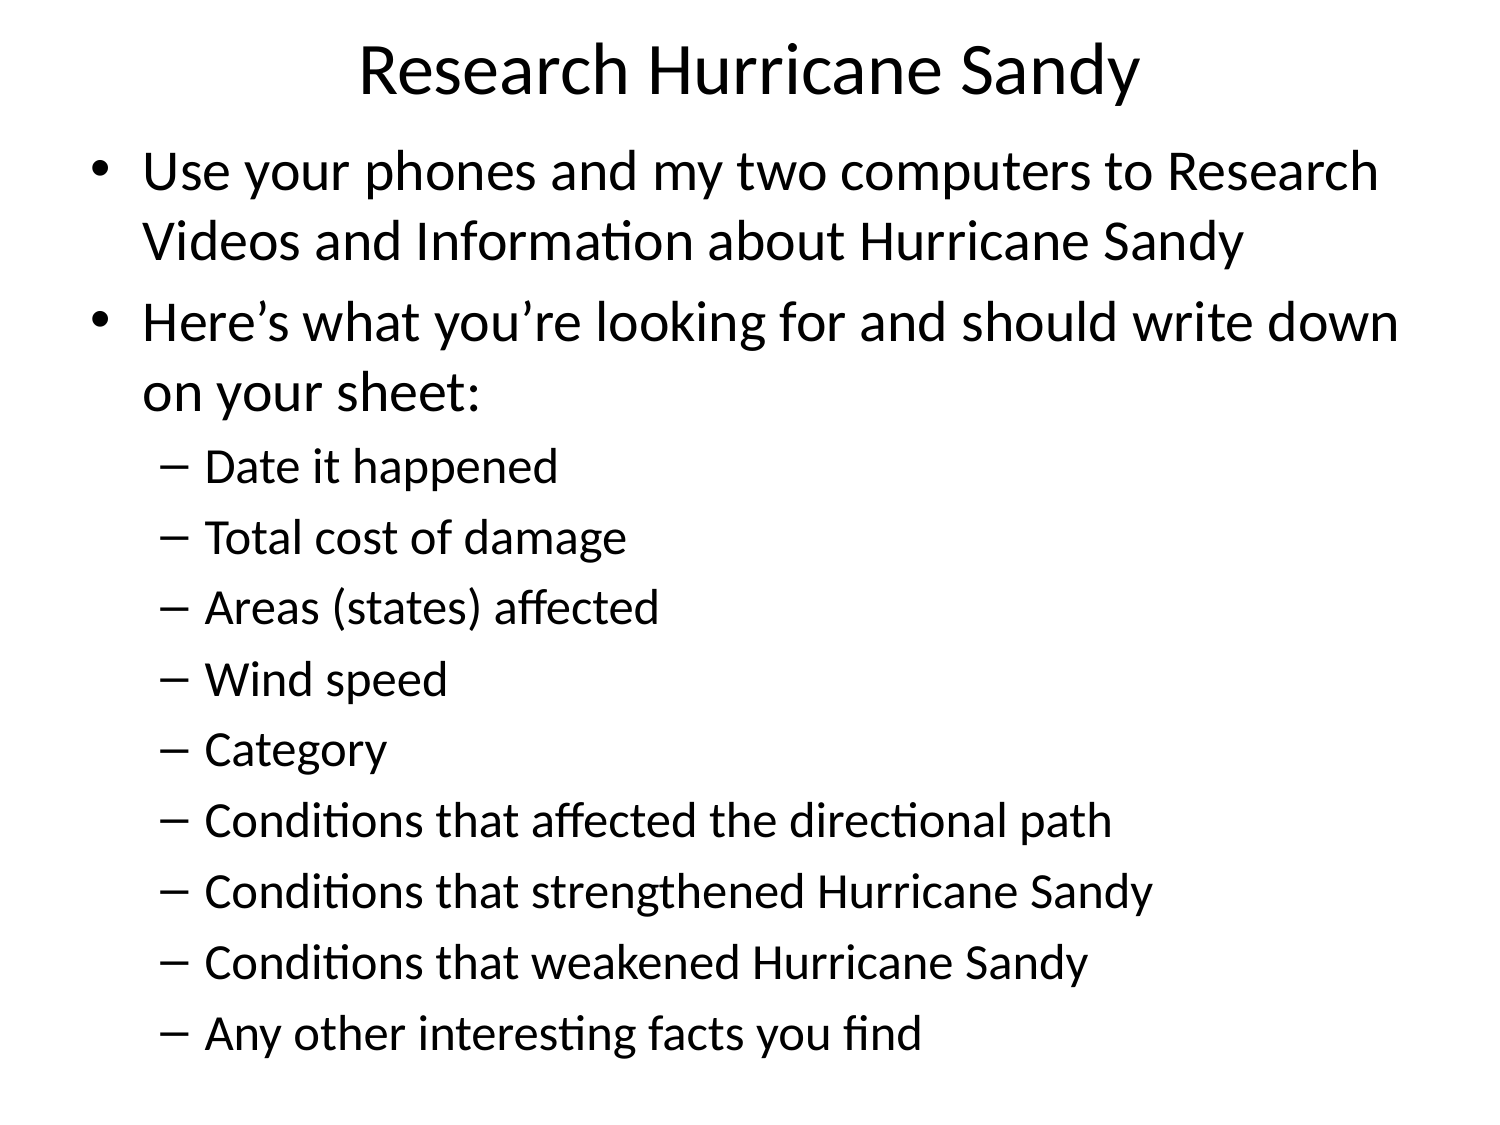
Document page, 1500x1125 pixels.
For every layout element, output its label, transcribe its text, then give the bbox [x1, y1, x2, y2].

title Research Hurricane Sandy [75, 12, 1425, 118]
list Use your phones and my two computers to Research Videos and Information about Hurricane Sandy Here’s what you’re looking for and should write down on your sheet: Date it happened Total cost of damage Areas (states) affected Wind speed Category Conditions that affected the directional path Conditions that strengthened Hurricane Sandy Conditions that weakened Hurricane Sandy Any other interesting facts you find [75, 125, 1425, 1088]
